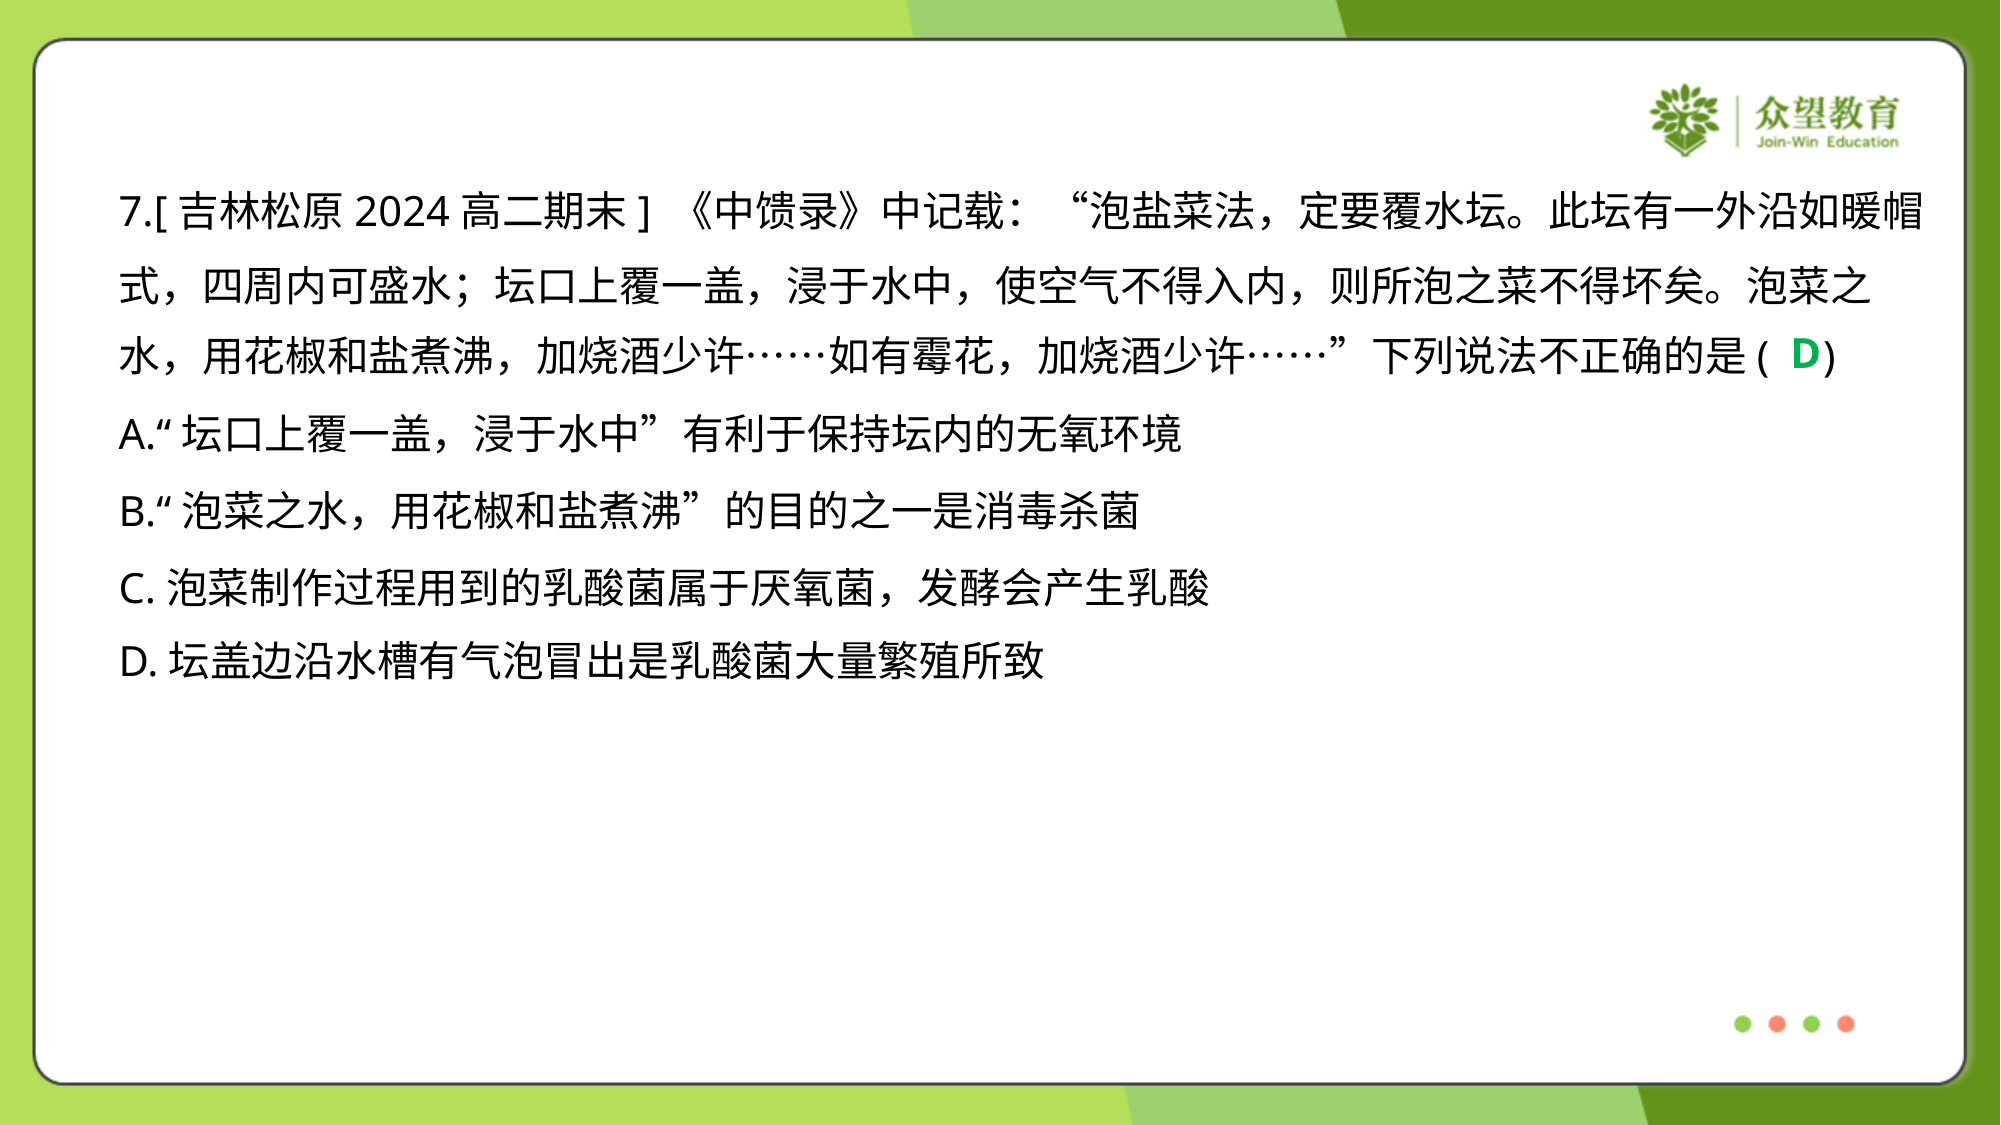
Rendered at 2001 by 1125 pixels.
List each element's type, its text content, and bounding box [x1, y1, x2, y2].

text_box 7.[吉林松原2024高二期末] 《中馈录》中记载：“泡盐菜法，定要覆水坛。此坛有一外沿如暖帽 式，四周内可盛水；坛口上覆一盖，浸于水中，使空气不得入内，则所泡之菜不得坏矣。泡菜之 水，用花椒和盐煮沸，加烧酒少许……如有霉花，加烧酒少许……”下列说法不正确的是( ) [118, 159, 1883, 373]
picture [0, 0, 2000, 1125]
text_box D [1774, 306, 1838, 371]
text_box A.“坛口上覆一盖，浸于水中”有利于保持坛内的无氧环境 B.“泡菜之水，用花椒和盐煮沸”的目的之一是消毒杀菌 C.泡菜制作过程用到的乳酸菌属于厌氧菌，发酵会产生乳酸 D.坛盖边沿水槽有气泡冒出是乳酸菌大量繁殖所致 [118, 382, 1883, 678]
